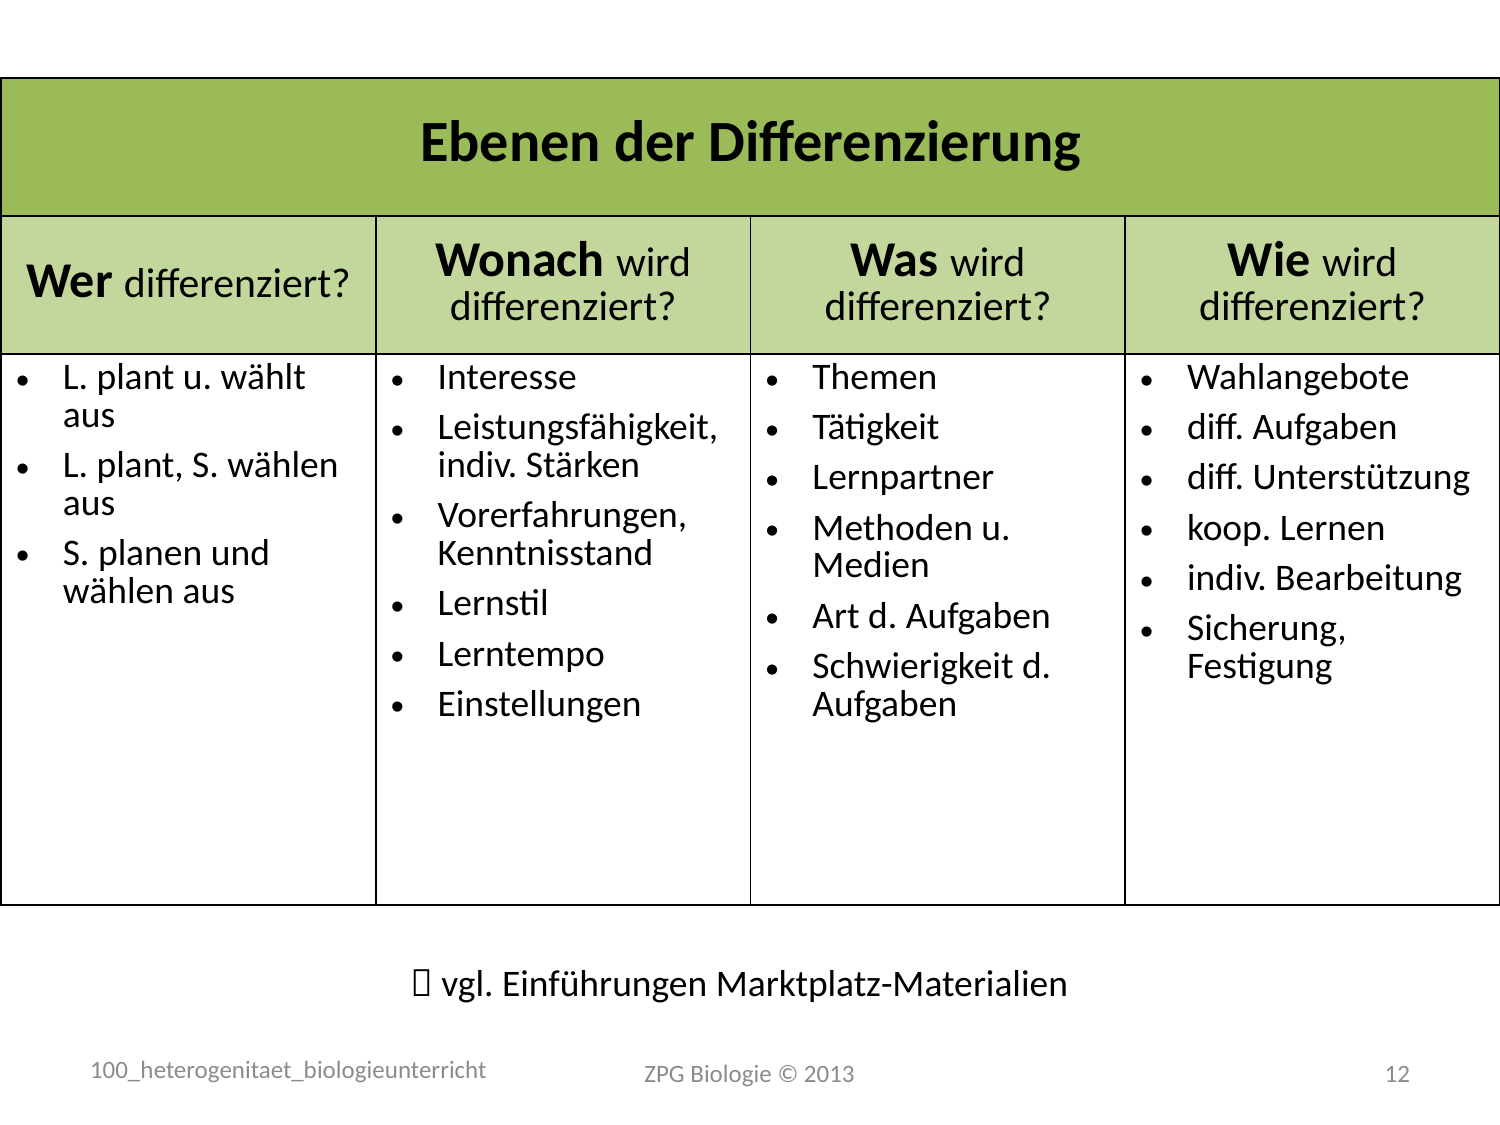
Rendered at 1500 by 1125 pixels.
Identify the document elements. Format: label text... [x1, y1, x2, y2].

slide_number 12 [1074, 1042, 1425, 1103]
footer ZPG Biologie © 2013 [512, 1042, 988, 1103]
table_cell Wie wird differenziert? [1126, 217, 1499, 353]
table_cell Wonach wird differenziert? [377, 217, 750, 353]
slide_number 100_heterogenitaet_biologieunterricht [75, 1042, 573, 1094]
text_box  vgl. Einführungen Marktplatz-Materialien [395, 951, 1105, 1012]
table_cell L. plant u. wählt aus L. plant, S. wählen aus S. planen und wählen aus [2, 355, 375, 904]
table_cell Wahlangebote diff. Aufgaben diff. Unterstützung koop. Lernen indiv. Bearbeitung Sicherung, Festigung [1126, 355, 1499, 904]
table_cell Was wird differenziert? [751, 217, 1124, 353]
table_cell Themen Tätigkeit Lernpartner Methoden u. Medien Art d. Aufgaben Schwierigkeit d. Aufgaben [751, 355, 1124, 904]
table_cell Wer differenziert? [2, 217, 375, 353]
table_cell Interesse Leistungsfähigkeit, indiv. Stärken Vorerfahrungen, Kenntnisstand Lernstil Lerntempo Einstellungen [377, 355, 750, 904]
table_header Ebenen der Differenzierung [2, 79, 1499, 215]
